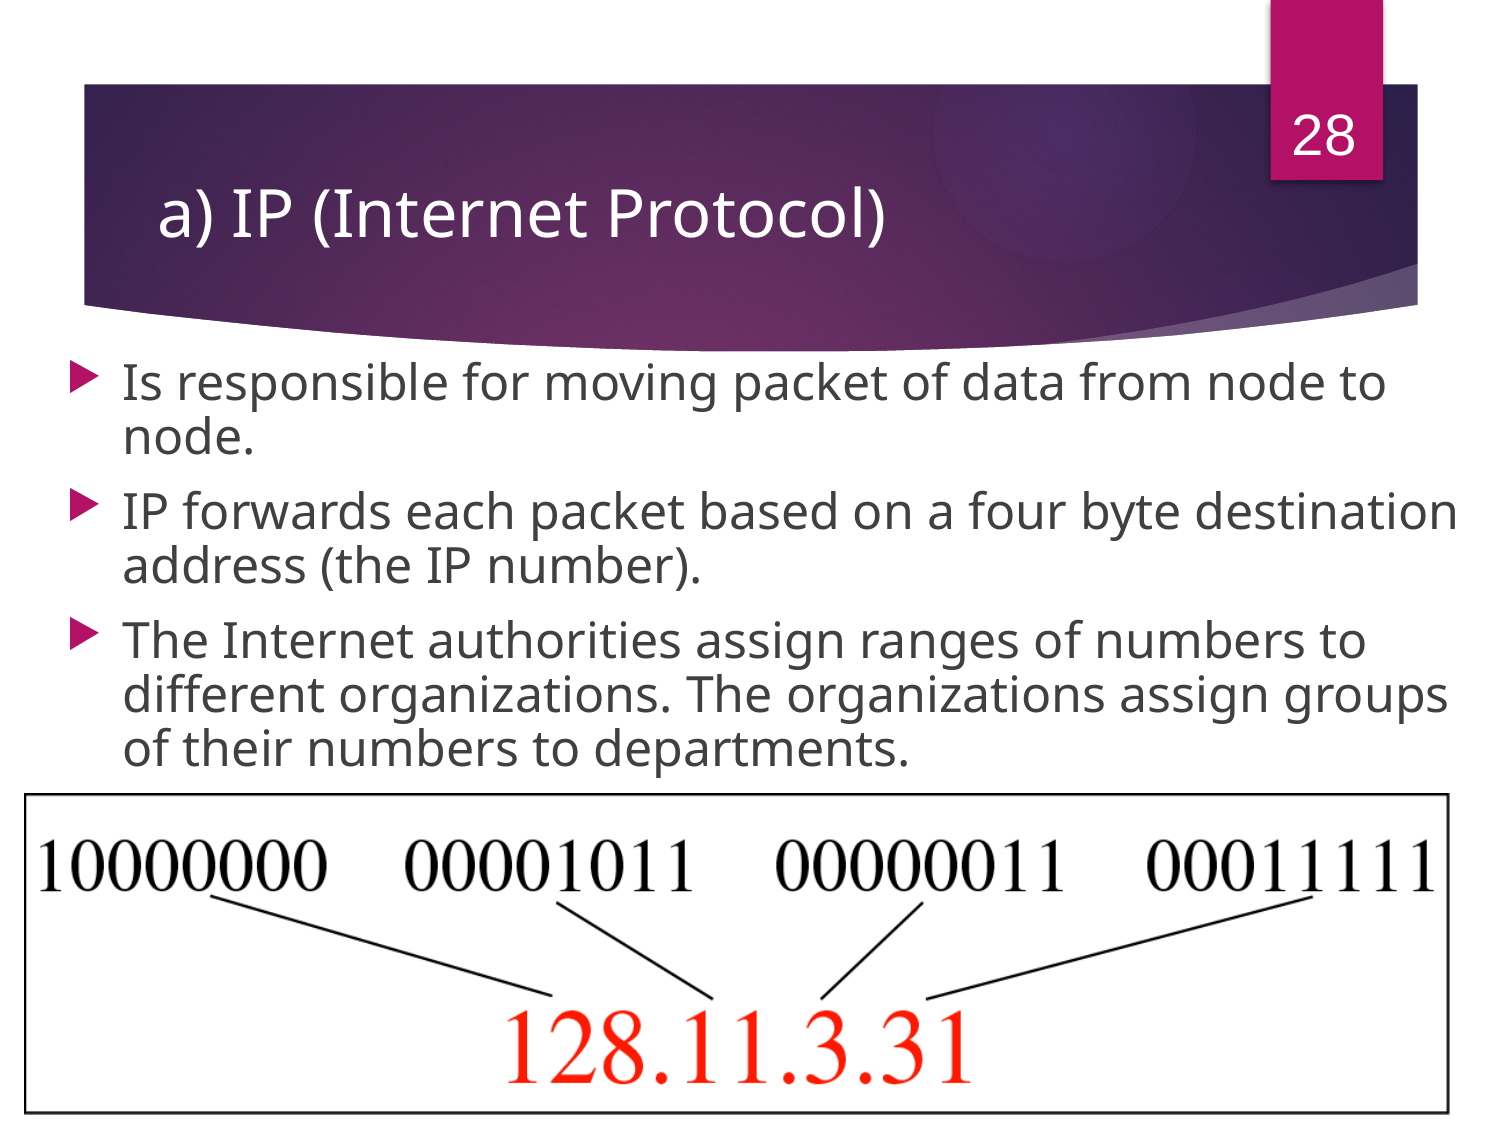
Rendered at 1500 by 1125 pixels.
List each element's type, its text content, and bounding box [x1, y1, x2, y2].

list Is responsible for moving packet of data from node to node. IP forwards each packet based on a four byte destination address (the IP number). The Internet authorities assign ranges of numbers to different organizations. The organizations assign groups of their numbers to departments. [51, 350, 1500, 908]
picture [24, 792, 1451, 1115]
title a) IP (Internet Protocol) [142, 152, 1183, 269]
slide_number 28 [1259, 48, 1390, 175]
